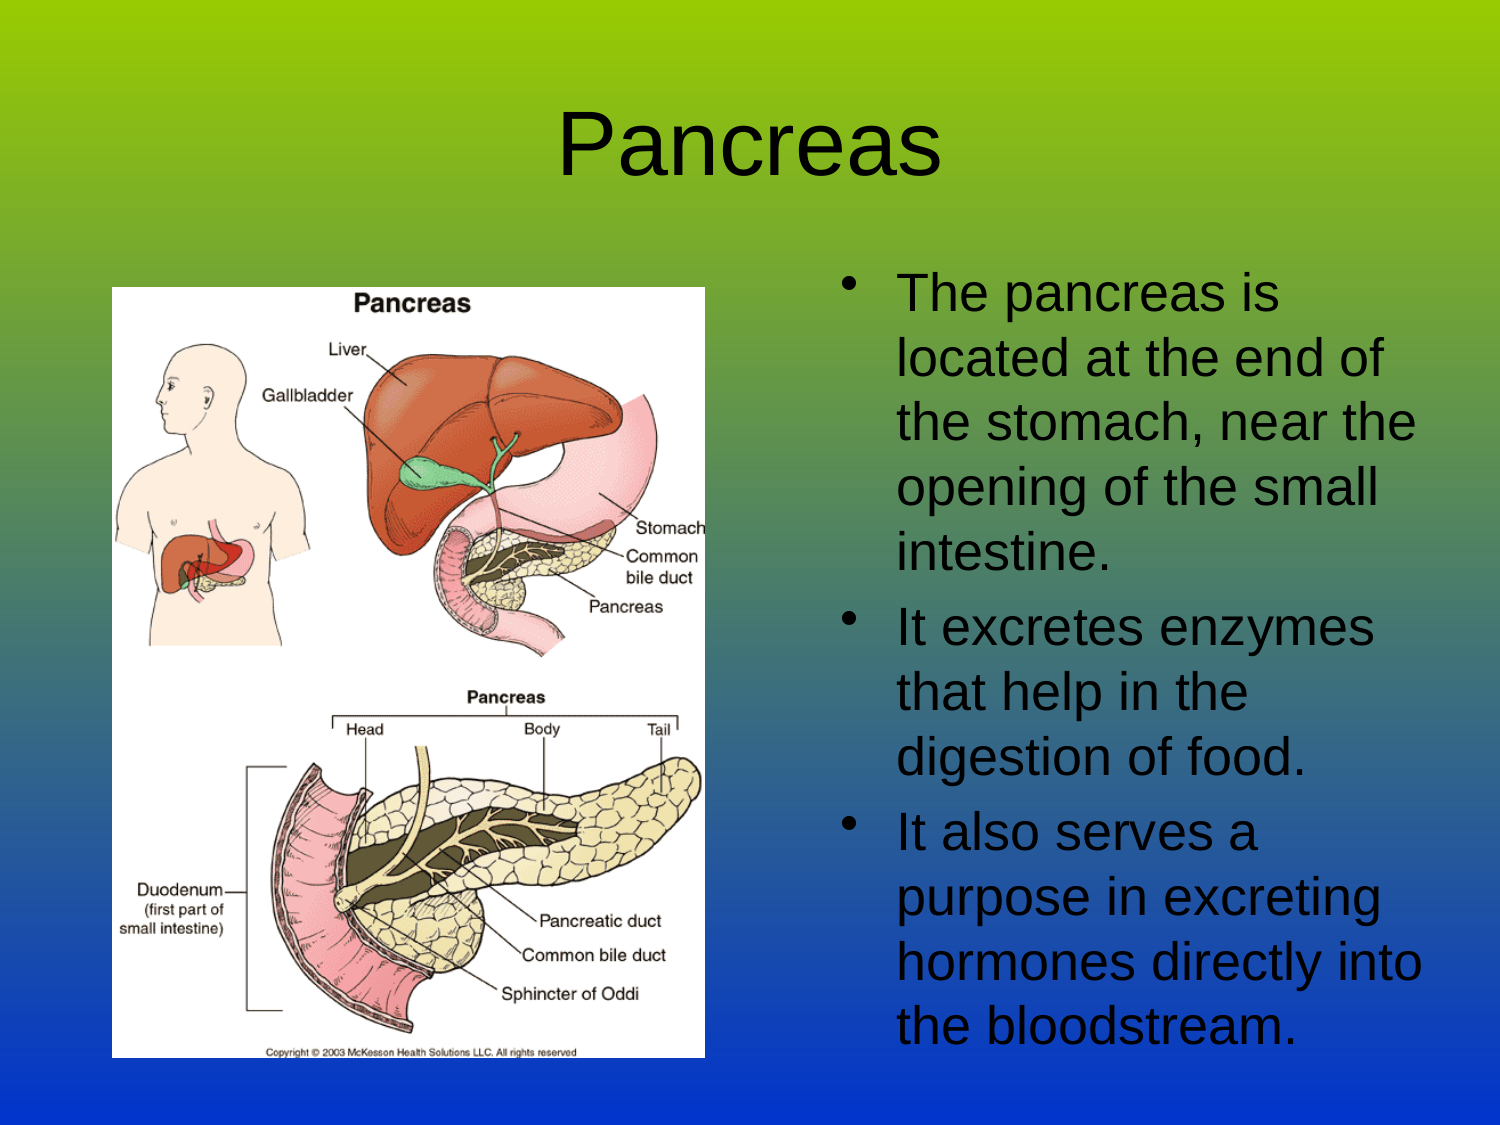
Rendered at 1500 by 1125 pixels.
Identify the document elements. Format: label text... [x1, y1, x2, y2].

picture [112, 287, 705, 1058]
list The pancreas is located at the end of the stomach, near the opening of the small intestine. It excretes enzymes that help in the digestion of food. It also serves a purpose in excreting hormones directly into the bloodstream. [824, 249, 1451, 793]
title Pancreas [74, 44, 1426, 233]
